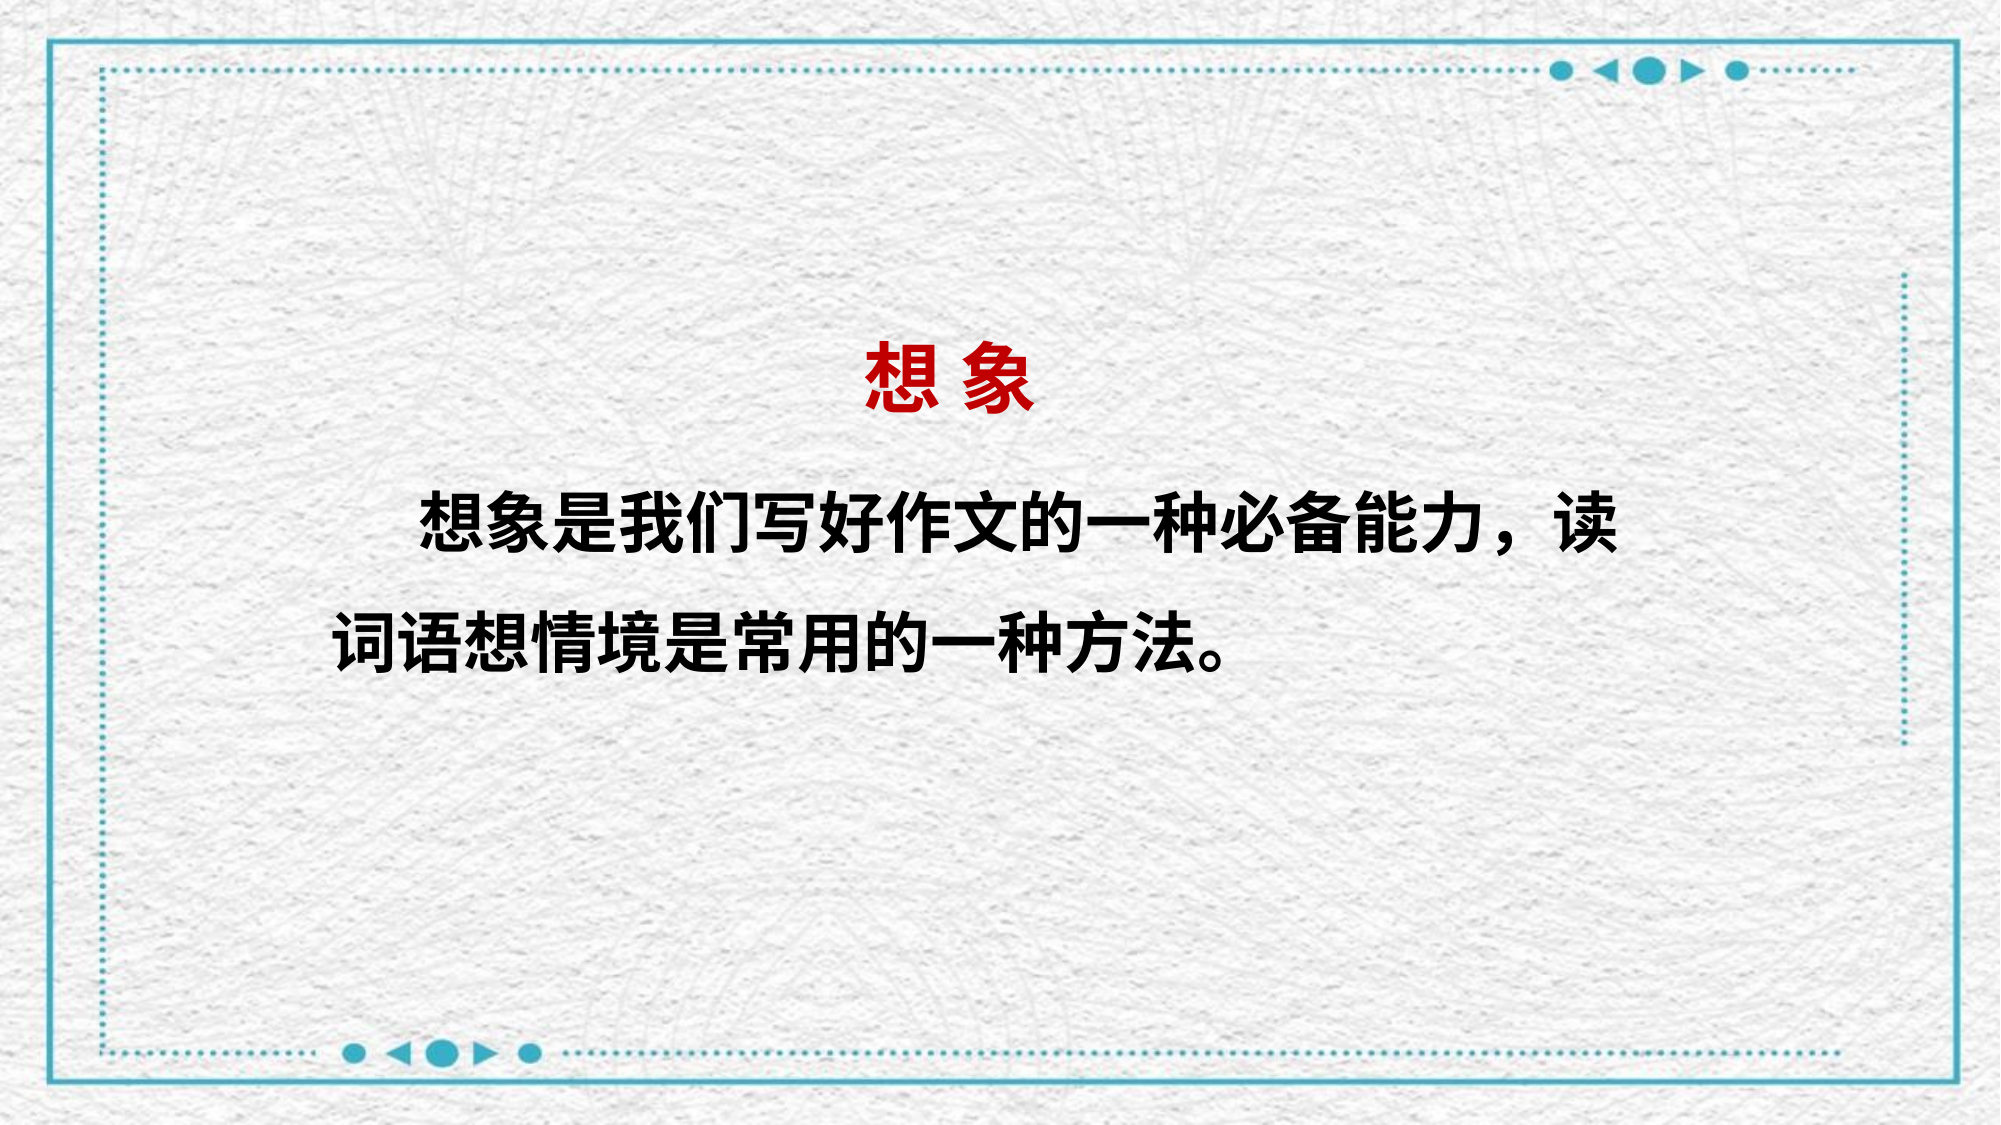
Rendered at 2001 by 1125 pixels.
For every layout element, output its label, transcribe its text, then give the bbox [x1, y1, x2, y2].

text_box 想象是我们写好作文的一种必备能力，读词语想情境是常用的一种方法。 [315, 433, 1685, 808]
picture [0, 0, 2000, 1125]
text_box 想 象 [491, 275, 1410, 431]
